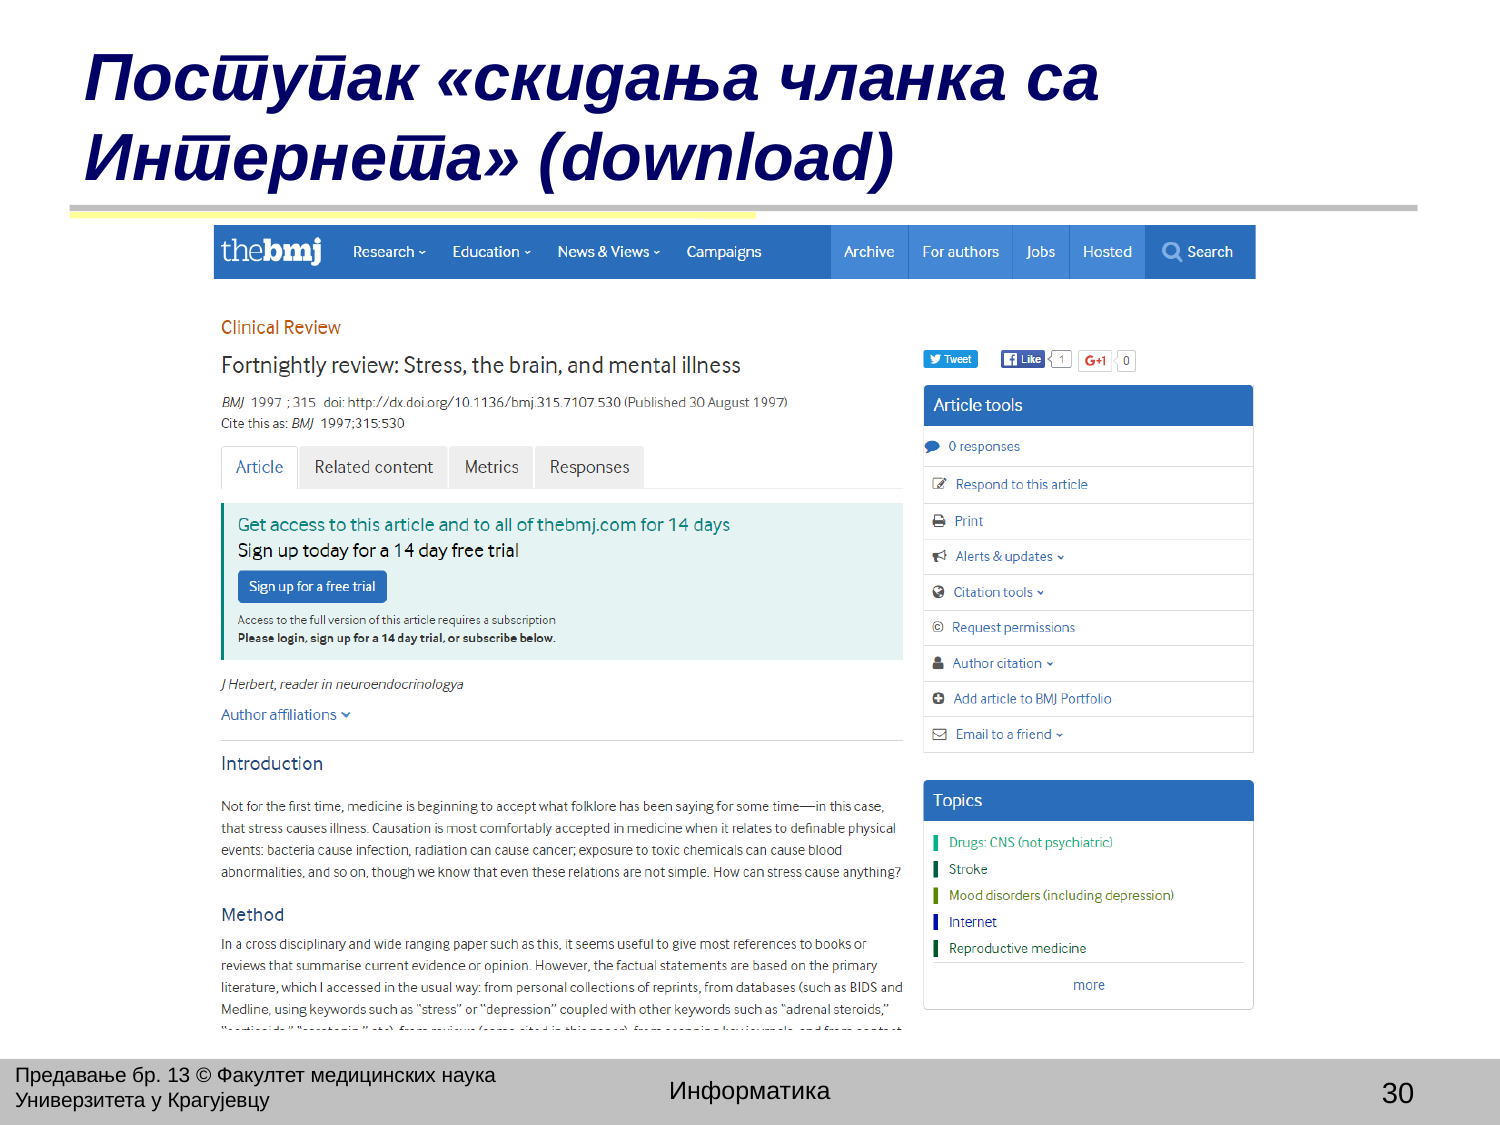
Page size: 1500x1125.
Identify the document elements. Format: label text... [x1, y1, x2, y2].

picture [213, 225, 1256, 1031]
slide_number Предавање бр. 13 © Факултет медицинских наука Универзитета у Крагујевцу [0, 1053, 617, 1108]
title Поступак «скидања чланка са Интернета» (download) [69, 19, 1426, 208]
slide_number 30 [1079, 1066, 1430, 1125]
footer Информатика [512, 1066, 988, 1125]
